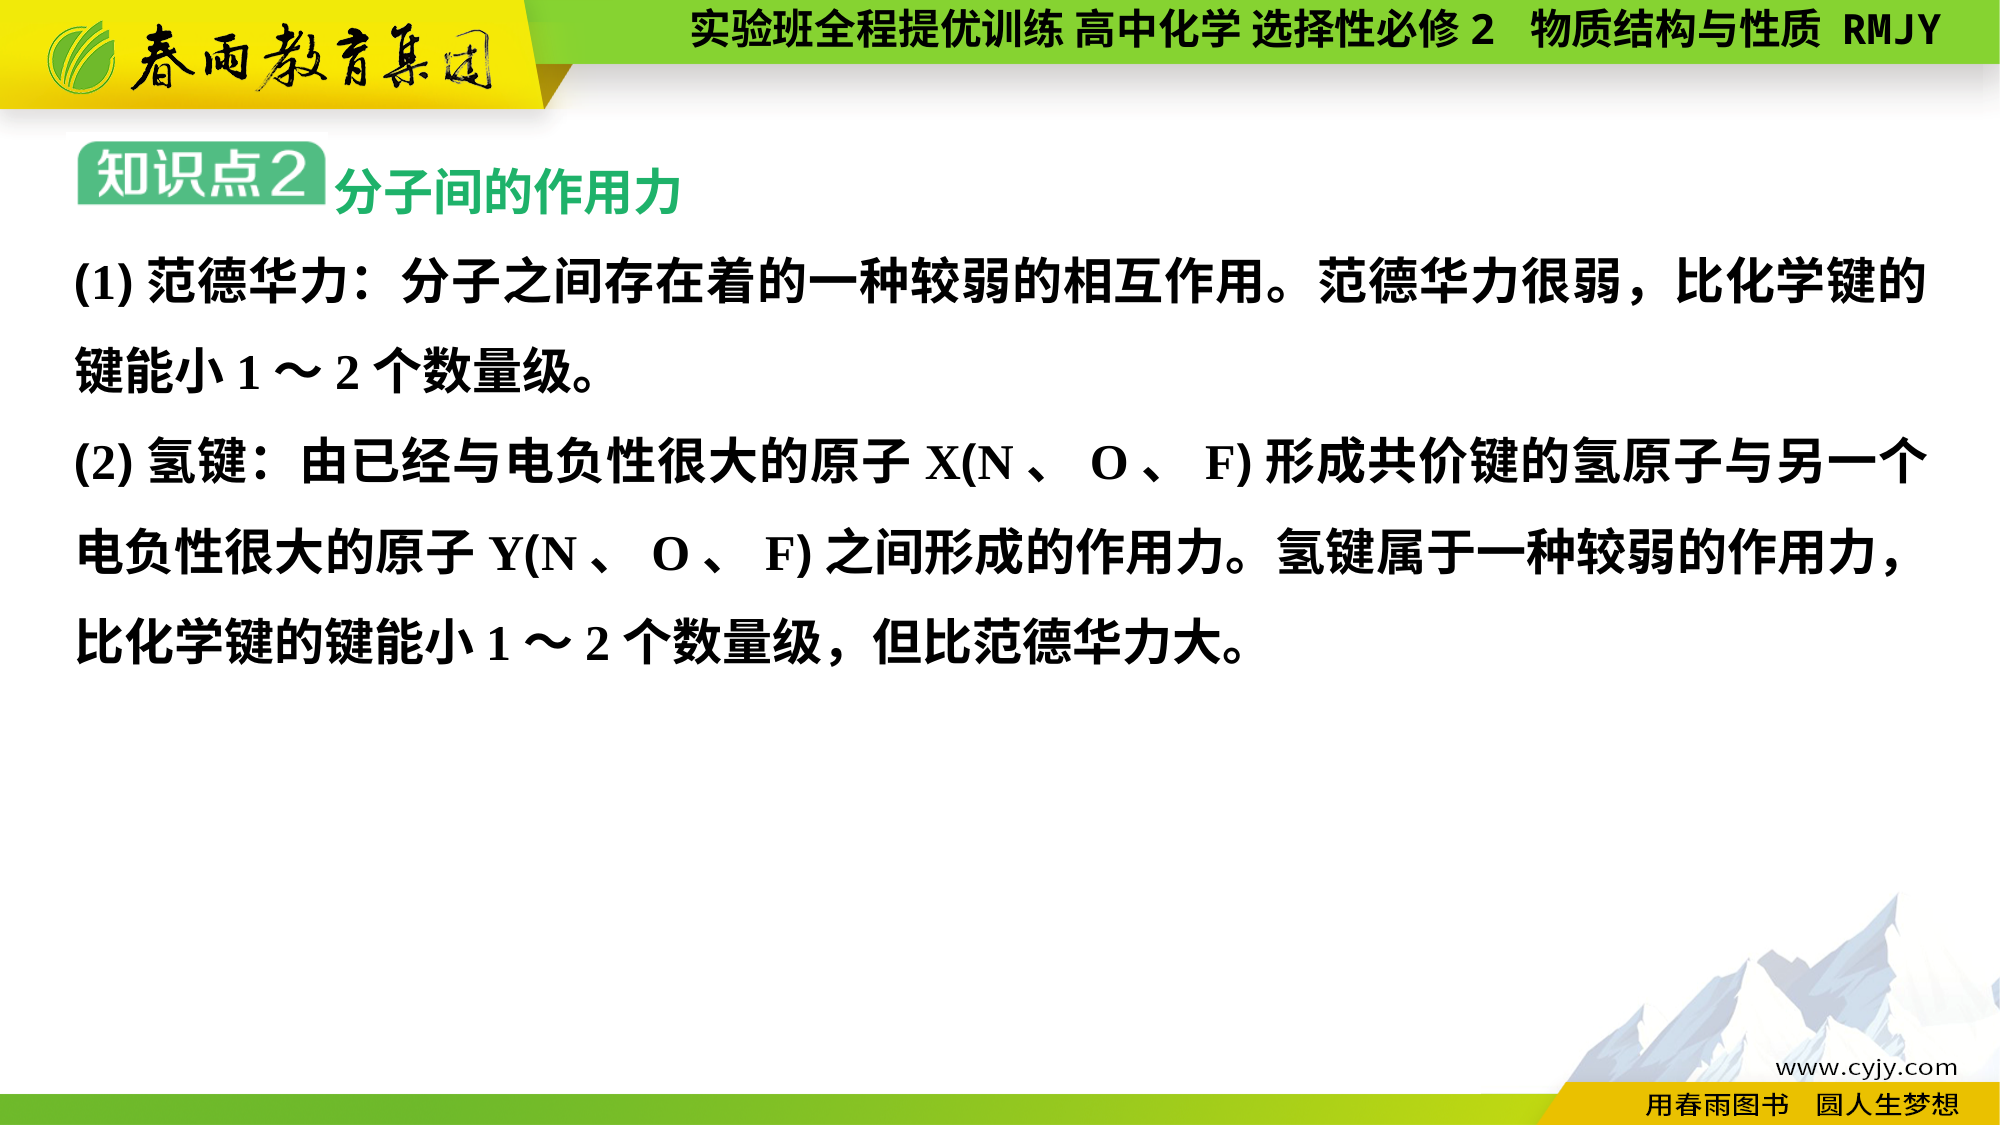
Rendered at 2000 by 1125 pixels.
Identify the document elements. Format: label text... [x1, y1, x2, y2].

list 分子间的作用力 (1)范德华力：分子之间存在着的一种较弱的相互作用。范德华力很弱，比化学键的键能小1～2个数量级。 (2)氢键：由已经与电负性很大的原子X(N、O、F)形成共价键的氢原子与另一个电负性很大的原子Y(N、O、F)之间形成的作用力。氢键属于一种较弱的作用力，比化学键的键能小1～2个数量级，但比范德华力大。 [59, 122, 1944, 683]
picture [0, 0, 2000, 1125]
